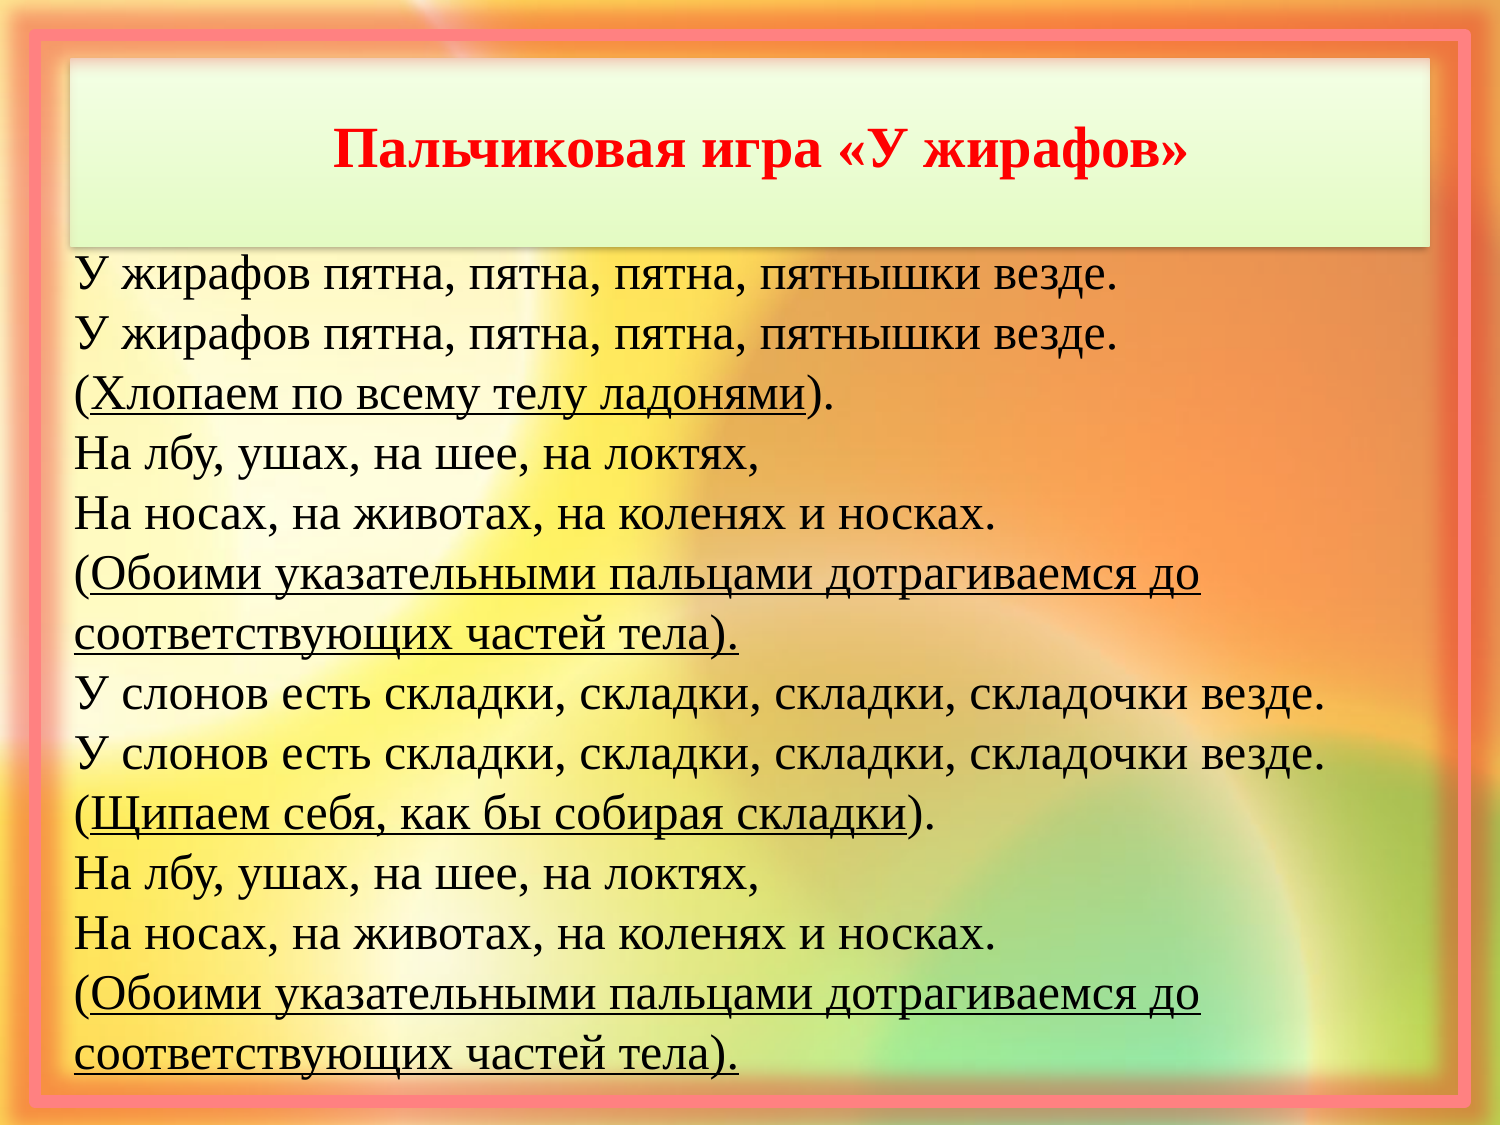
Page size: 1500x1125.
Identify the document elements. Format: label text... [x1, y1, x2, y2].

text_box Пальчиковая игра «У жирафов» У жирафов пятна, пятна, пятна, пятнышки везде. У жирафов пятна, пятна, пятна, пятнышки везде. (Хлопаем по всему телу ладонями). На лбу, ушах, на шее, на локтях, На носах, на животах, на коленях и носках. (Обоими указательными пальцами дотрагиваемся до соответствующих частей тела). У слонов есть складки, складки, складки, складочки везде. У слонов есть складки, складки, складки, складочки везде. (Щипаем себя, как бы собирая складки). На лбу, ушах, на шее, на локтях, На носах, на животах, на коленях и носках. (Обоими указательными пальцами дотрагиваемся до соответствующих частей тела). [58, 51, 1465, 1087]
